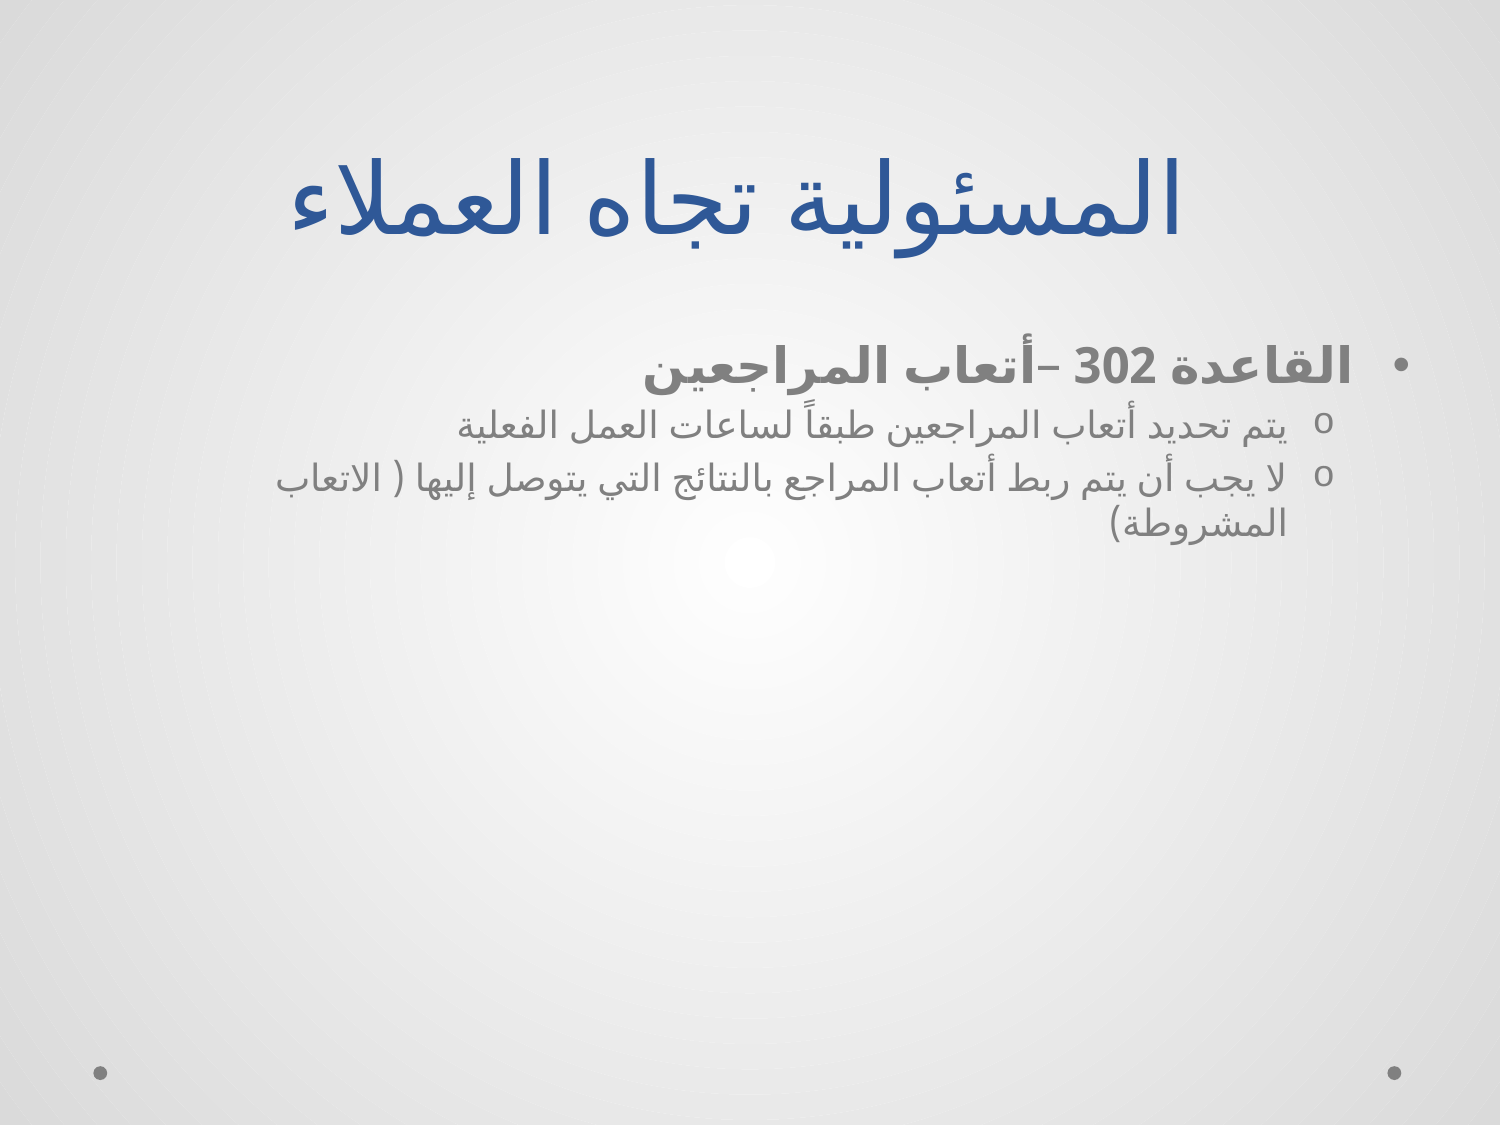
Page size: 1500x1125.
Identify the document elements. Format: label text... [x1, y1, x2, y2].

title المسئولية تجاه العملاء [75, 0, 1425, 263]
list القاعدة 302 –أتعاب المراجعين يتم تحديد أتعاب المراجعين طبقاً لساعات العمل الفعلية لا يجب أن يتم ربط أتعاب المراجع بالنتائج التي يتوصل إليها ( الاتعاب المشروطة) [75, 326, 1425, 1005]
